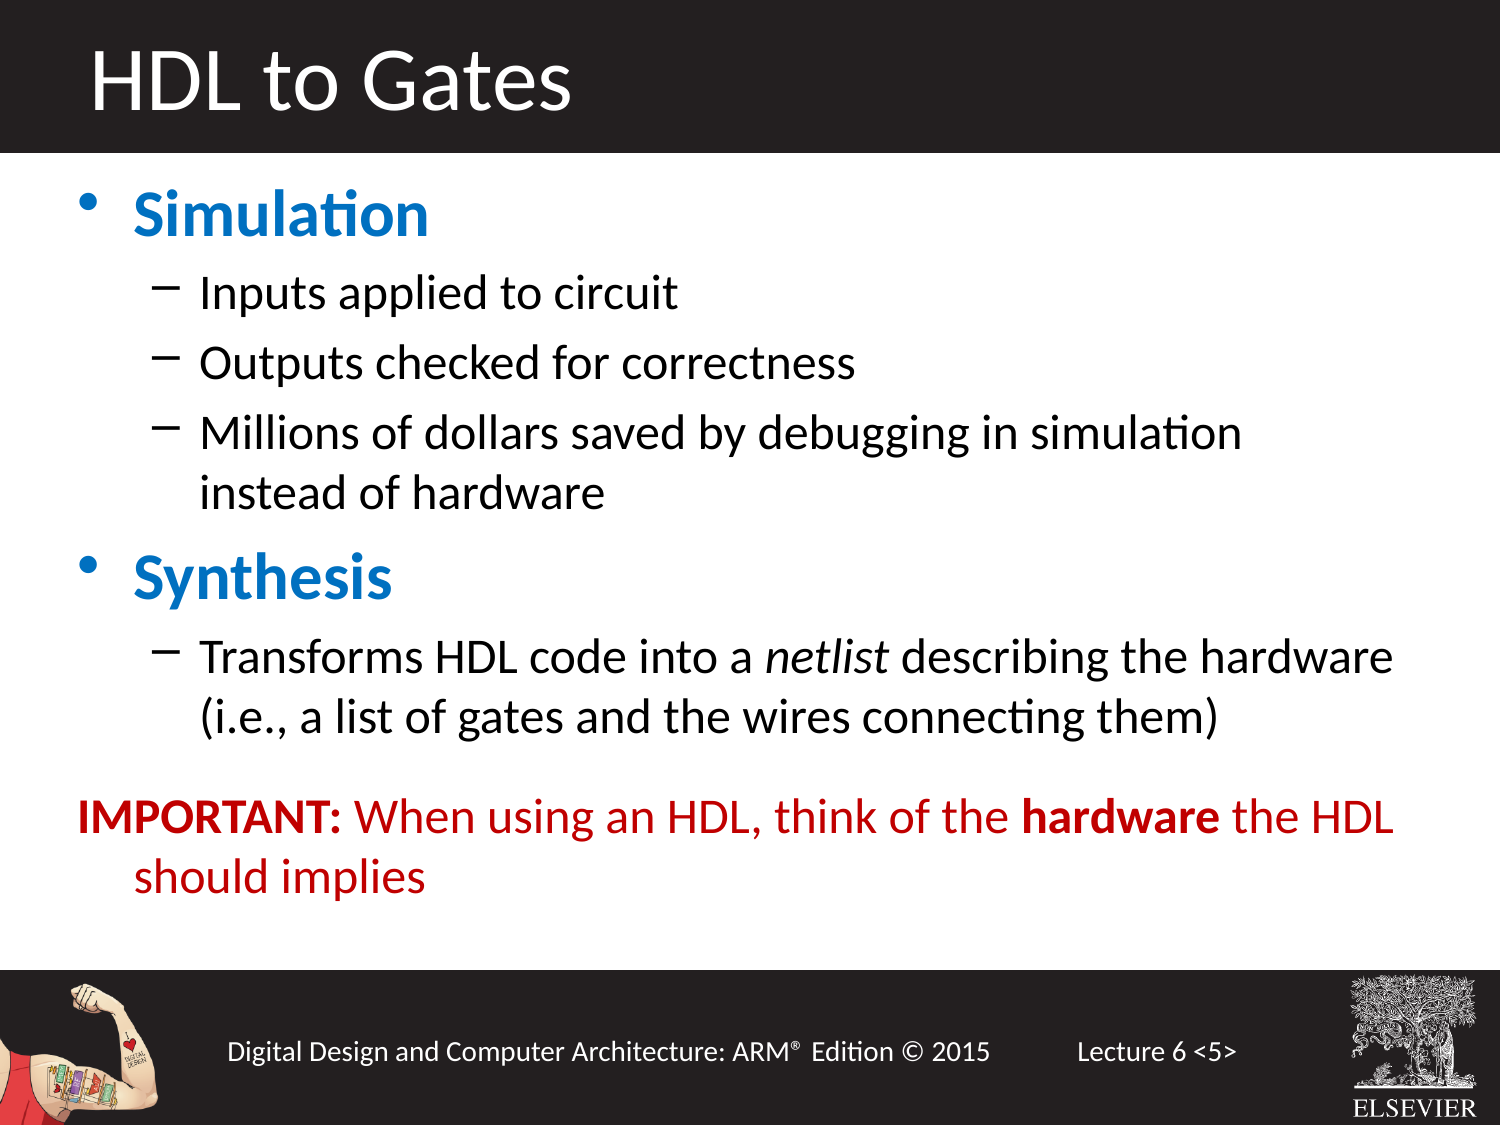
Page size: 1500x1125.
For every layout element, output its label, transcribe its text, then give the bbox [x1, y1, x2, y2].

text_box [87, 975, 1413, 1025]
picture [0, 979, 163, 1125]
text_box HDL to Gates [75, 11, 1375, 136]
text_box Simulation Inputs applied to circuit Outputs checked for correctness Millions of dollars saved by debugging in simulation instead of hardware Synthesis Transforms HDL code into a netlist describing the hardware (i.e., a list of gates and the wires connecting them) IMPORTANT: When using an HDL, think of the hardware the HDL should implies [62, 162, 1413, 975]
picture [1350, 974, 1477, 1117]
